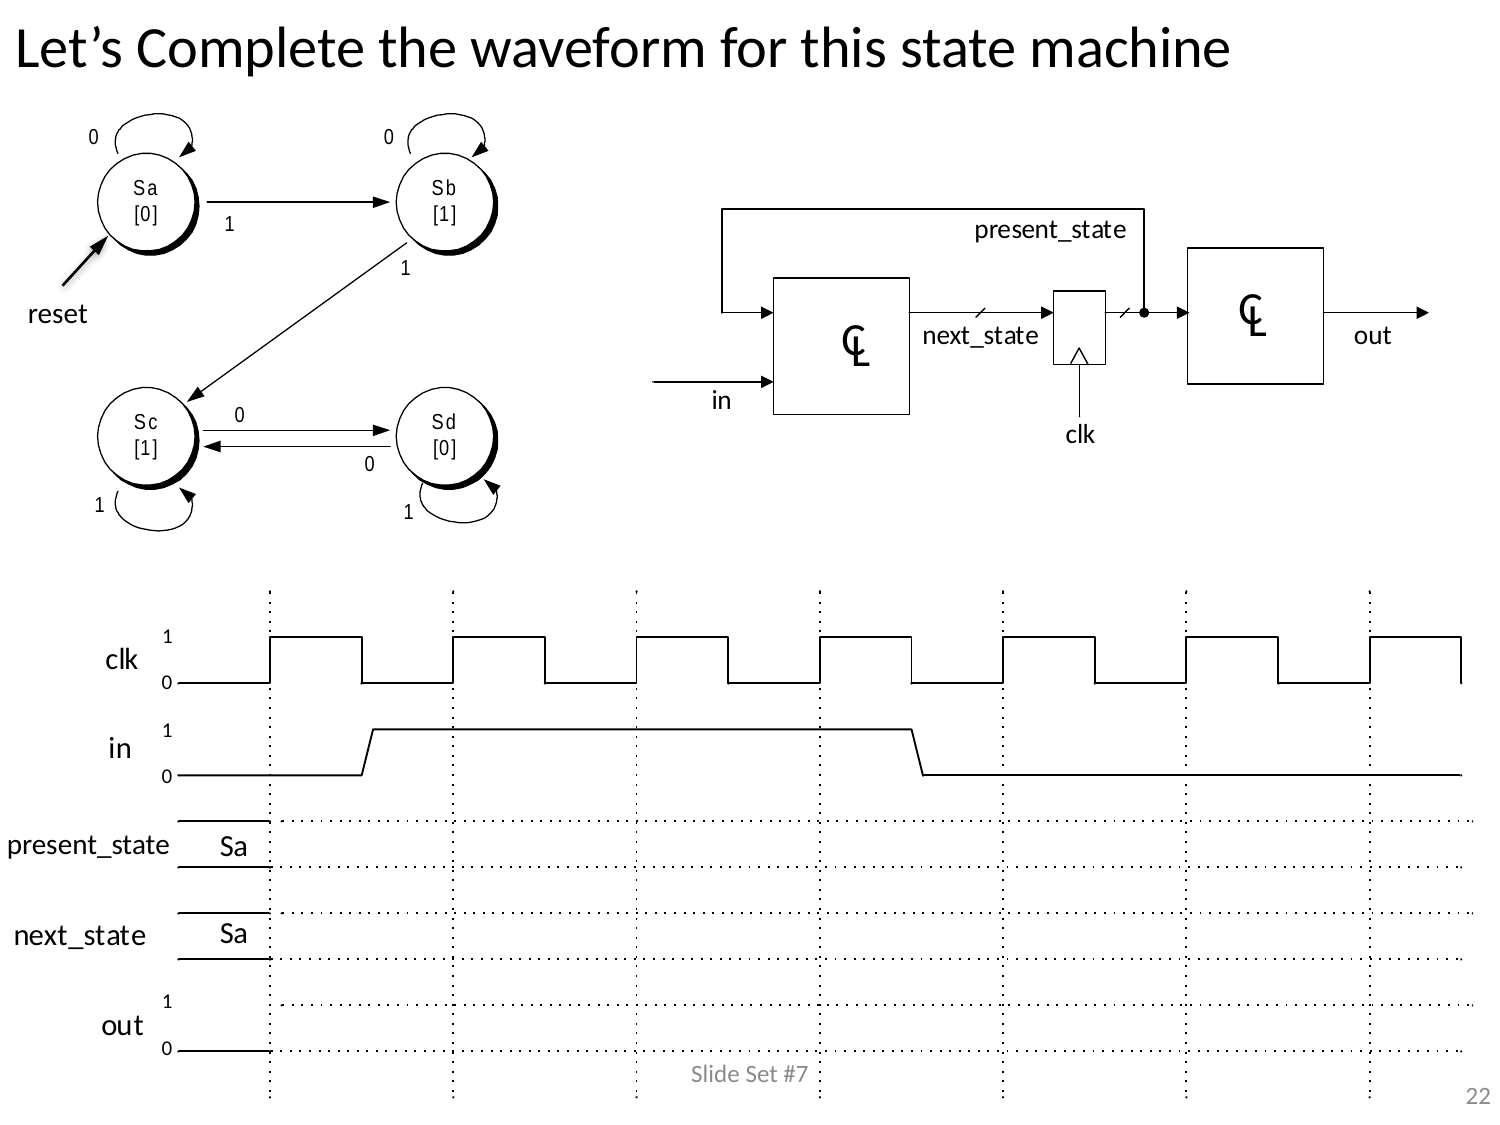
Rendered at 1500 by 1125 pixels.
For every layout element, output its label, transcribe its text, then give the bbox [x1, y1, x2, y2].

picture [0, 587, 1474, 1100]
picture [649, 203, 1429, 466]
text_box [62, 235, 109, 286]
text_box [62, 105, 507, 539]
slide_number 22 [1156, 1065, 1500, 1125]
list Let’s Complete the waveform for this state machine [0, 1, 1500, 202]
text_box reset [13, 286, 57, 337]
